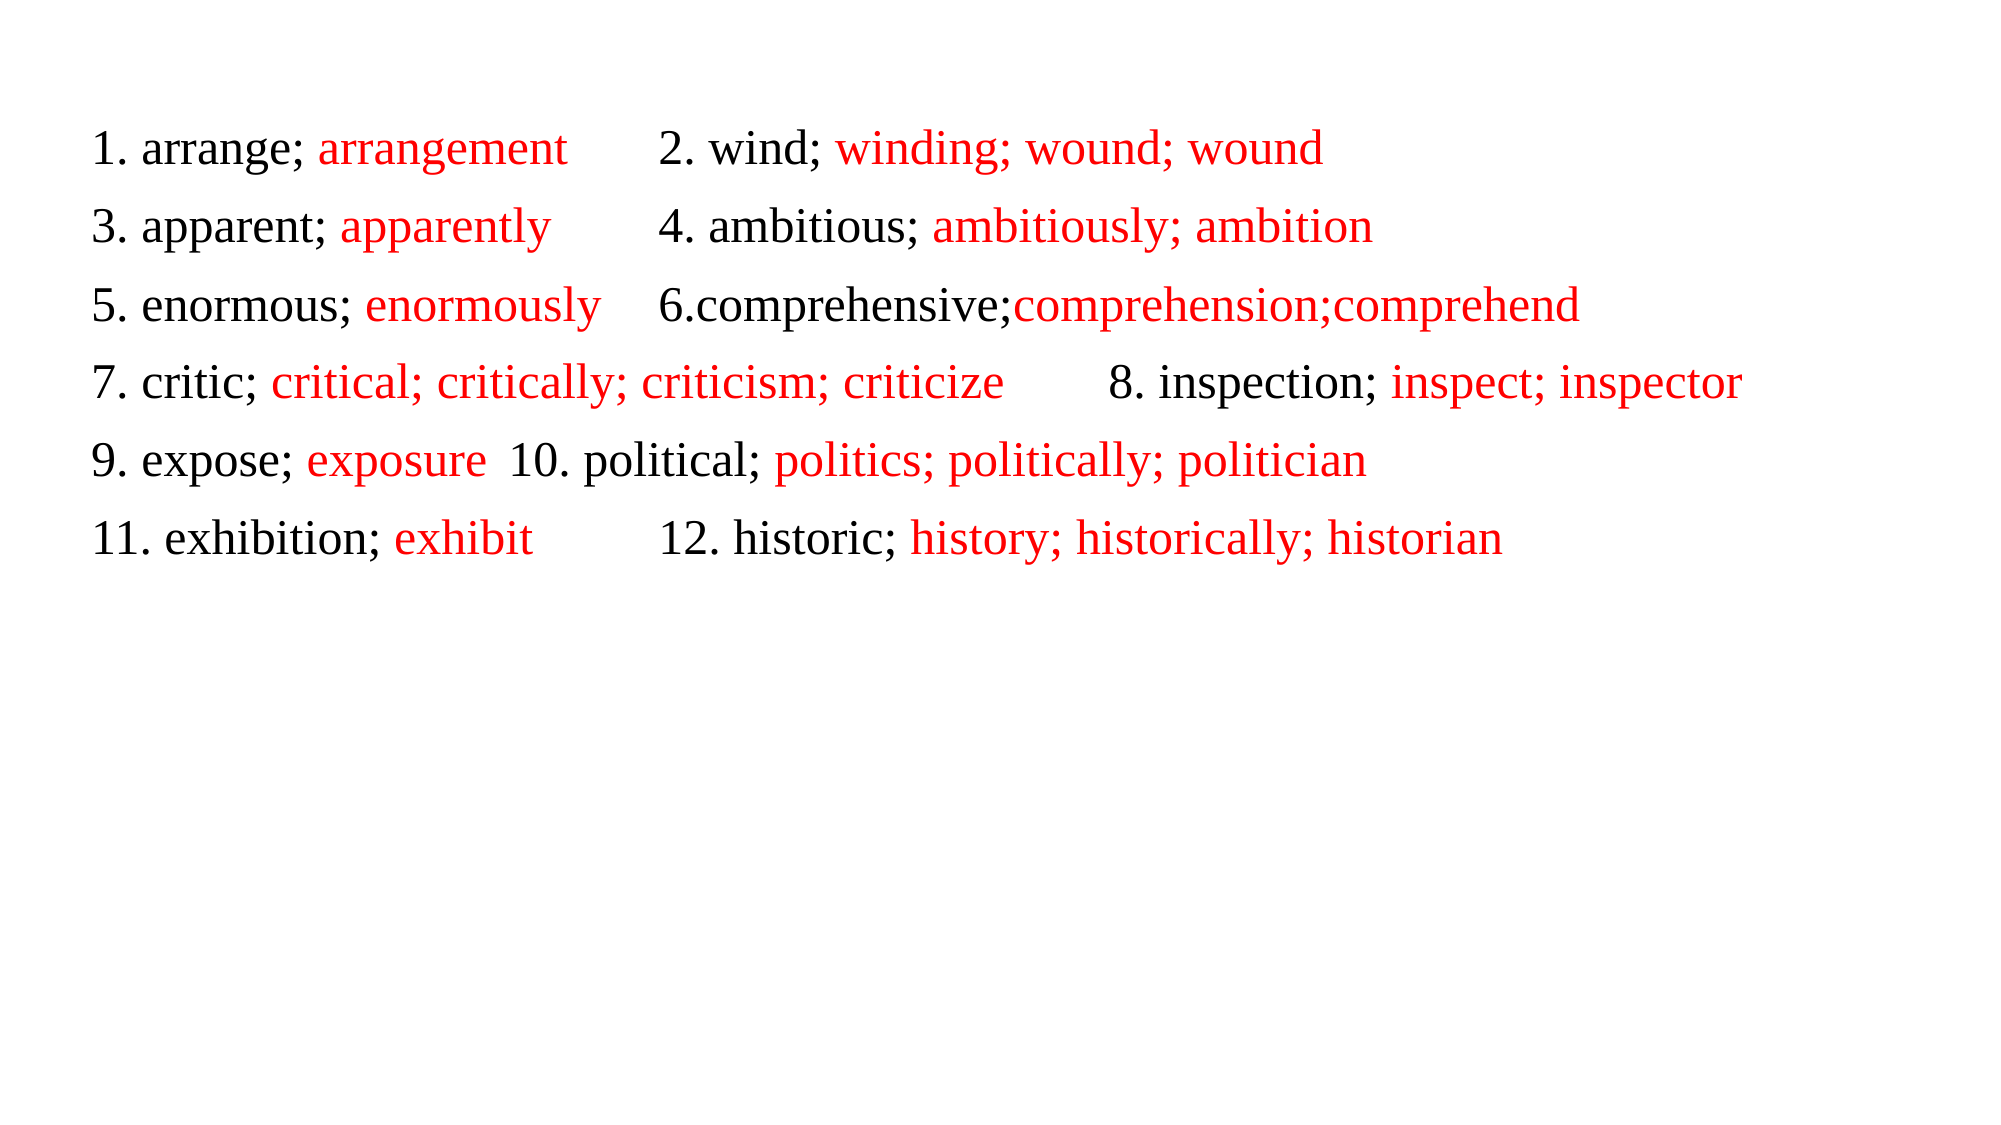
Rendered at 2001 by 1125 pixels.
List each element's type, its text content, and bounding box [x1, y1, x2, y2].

text_box 1. arrange; arrangement 2. wind; winding; wound; wound 3. apparent; apparently 4. ambitious; ambitiously; ambition 5. enormous; enormously 6.comprehensive;comprehension;comprehend 7. critic; critical; critically; criticism; criticize 8. inspection; inspect; inspector 9. expose; exposure 10. political; politics; politically; politician 11. exhibition; exhibit 12. historic; history; historically; historian [43, 89, 2000, 618]
